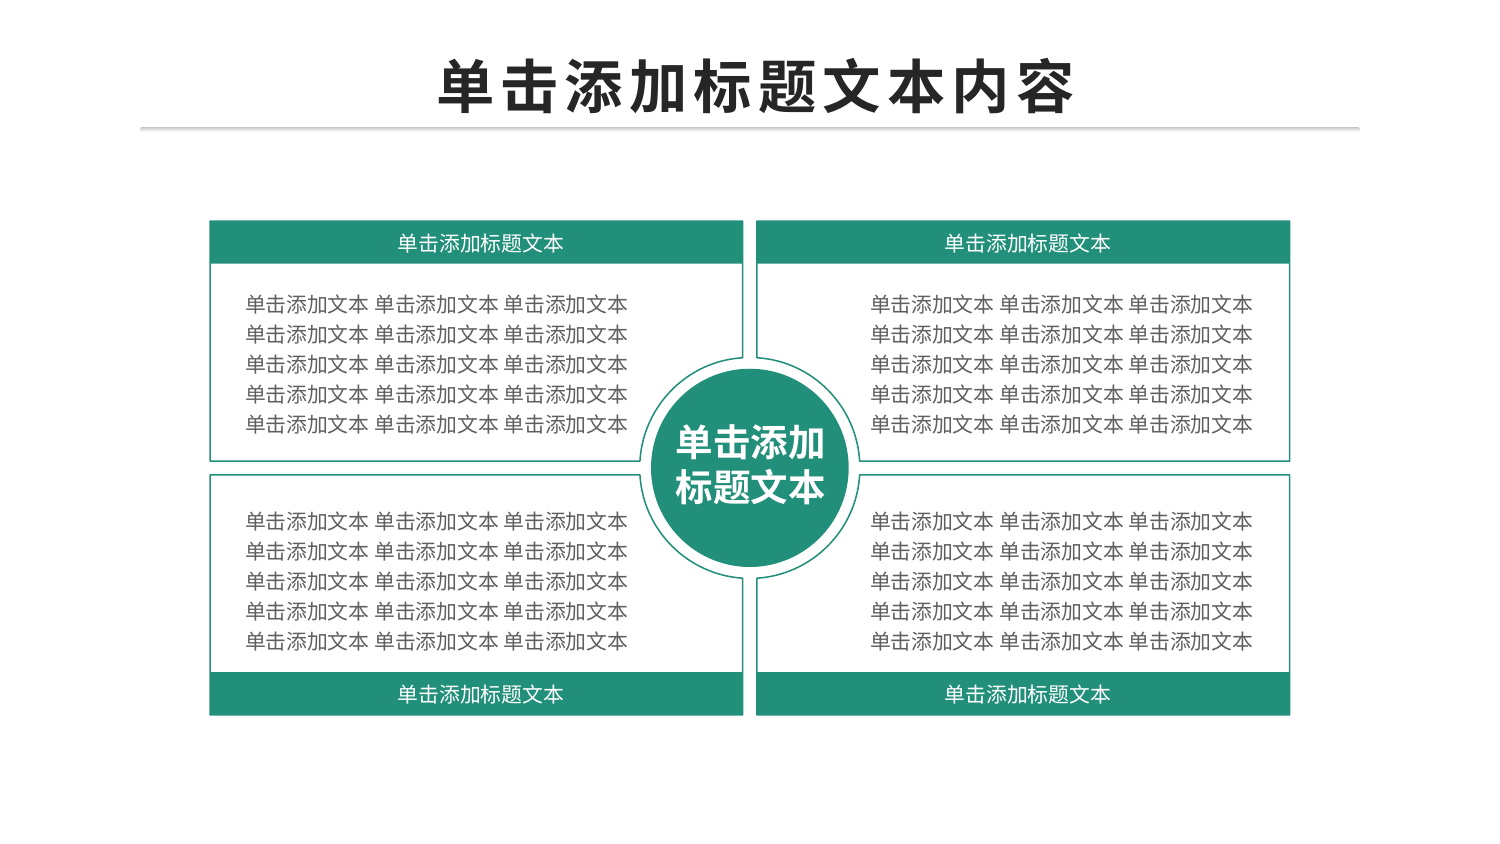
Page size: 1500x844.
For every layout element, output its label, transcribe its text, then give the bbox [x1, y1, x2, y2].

text_box [651, 426, 660, 510]
text_box [668, 368, 831, 411]
text_box 单击添加 标题文本 [660, 411, 841, 517]
text_box [664, 517, 836, 567]
text_box 单击添加文本 单击添加文本 单击添加文本 单击添加文本 单击添加文本 单击添加文本 单击添加文本 单击添加文本 单击添加文本 单击添加文本 单击添加文本 单击添加文本 单击添加文本 单击添加文本 单击添加文本 [230, 279, 656, 444]
text_box 单击添加标题文本内容 [265, 44, 1246, 126]
text_box [210, 221, 743, 462]
text_box 单击添加文本 单击添加文本 单击添加文本 单击添加文本 单击添加文本 单击添加文本 单击添加文本 单击添加文本 单击添加文本 单击添加文本 单击添加文本 单击添加文本 单击添加文本 单击添加文本 单击添加文本 [230, 496, 656, 661]
text_box 单击添加文本 单击添加文本 单击添加文本 单击添加文本 单击添加文本 单击添加文本 单击添加文本 单击添加文本 单击添加文本 单击添加文本 单击添加文本 单击添加文本 单击添加文本 单击添加文本 单击添加文本 [855, 496, 1281, 661]
text_box [756, 221, 1290, 462]
text_box [756, 474, 1290, 715]
text_box [841, 429, 849, 507]
text_box 单击添加文本 单击添加文本 单击添加文本 单击添加文本 单击添加文本 单击添加文本 单击添加文本 单击添加文本 单击添加文本 单击添加文本 单击添加文本 单击添加文本 单击添加文本 单击添加文本 单击添加文本 [855, 279, 1281, 444]
text_box [210, 474, 743, 715]
